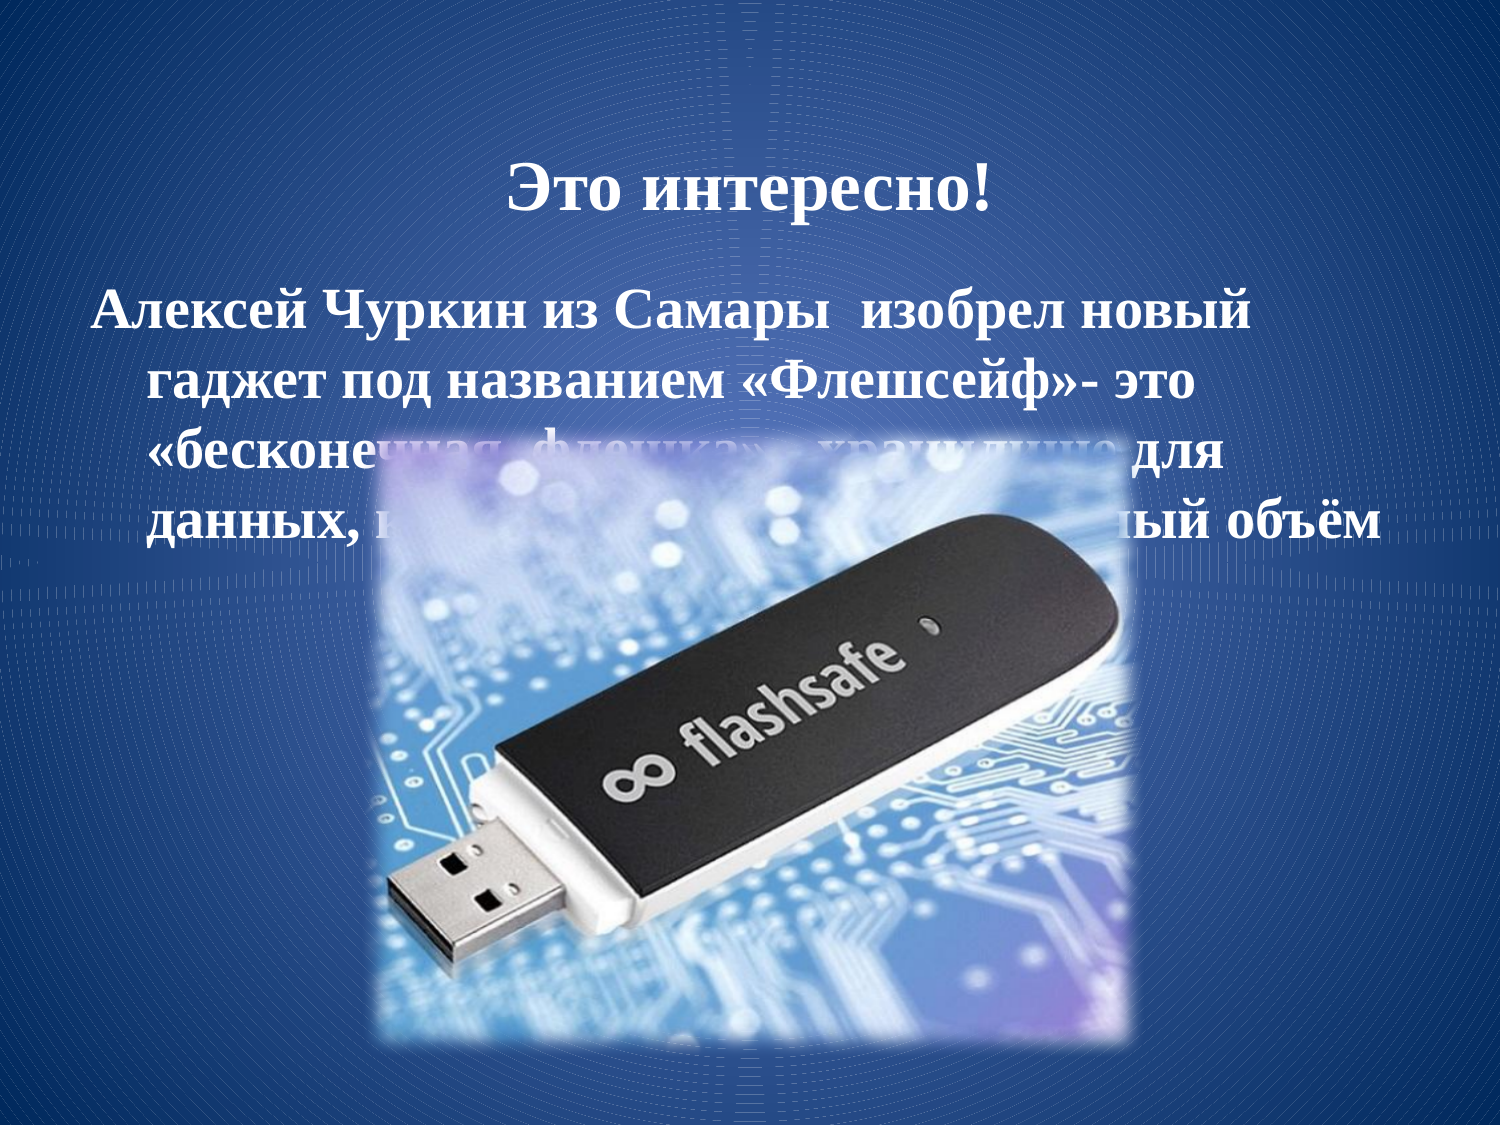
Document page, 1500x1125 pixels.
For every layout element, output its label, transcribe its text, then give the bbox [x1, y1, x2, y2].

list Алексей Чуркин из Самары изобрел новый гаджет под названием «Флешсейф»- это «бесконечная флешка» - хранилище для данных, которое имеет неограниченный объём [75, 262, 1425, 1005]
picture [359, 420, 1146, 1060]
title Это интересно! [75, 45, 1425, 233]
